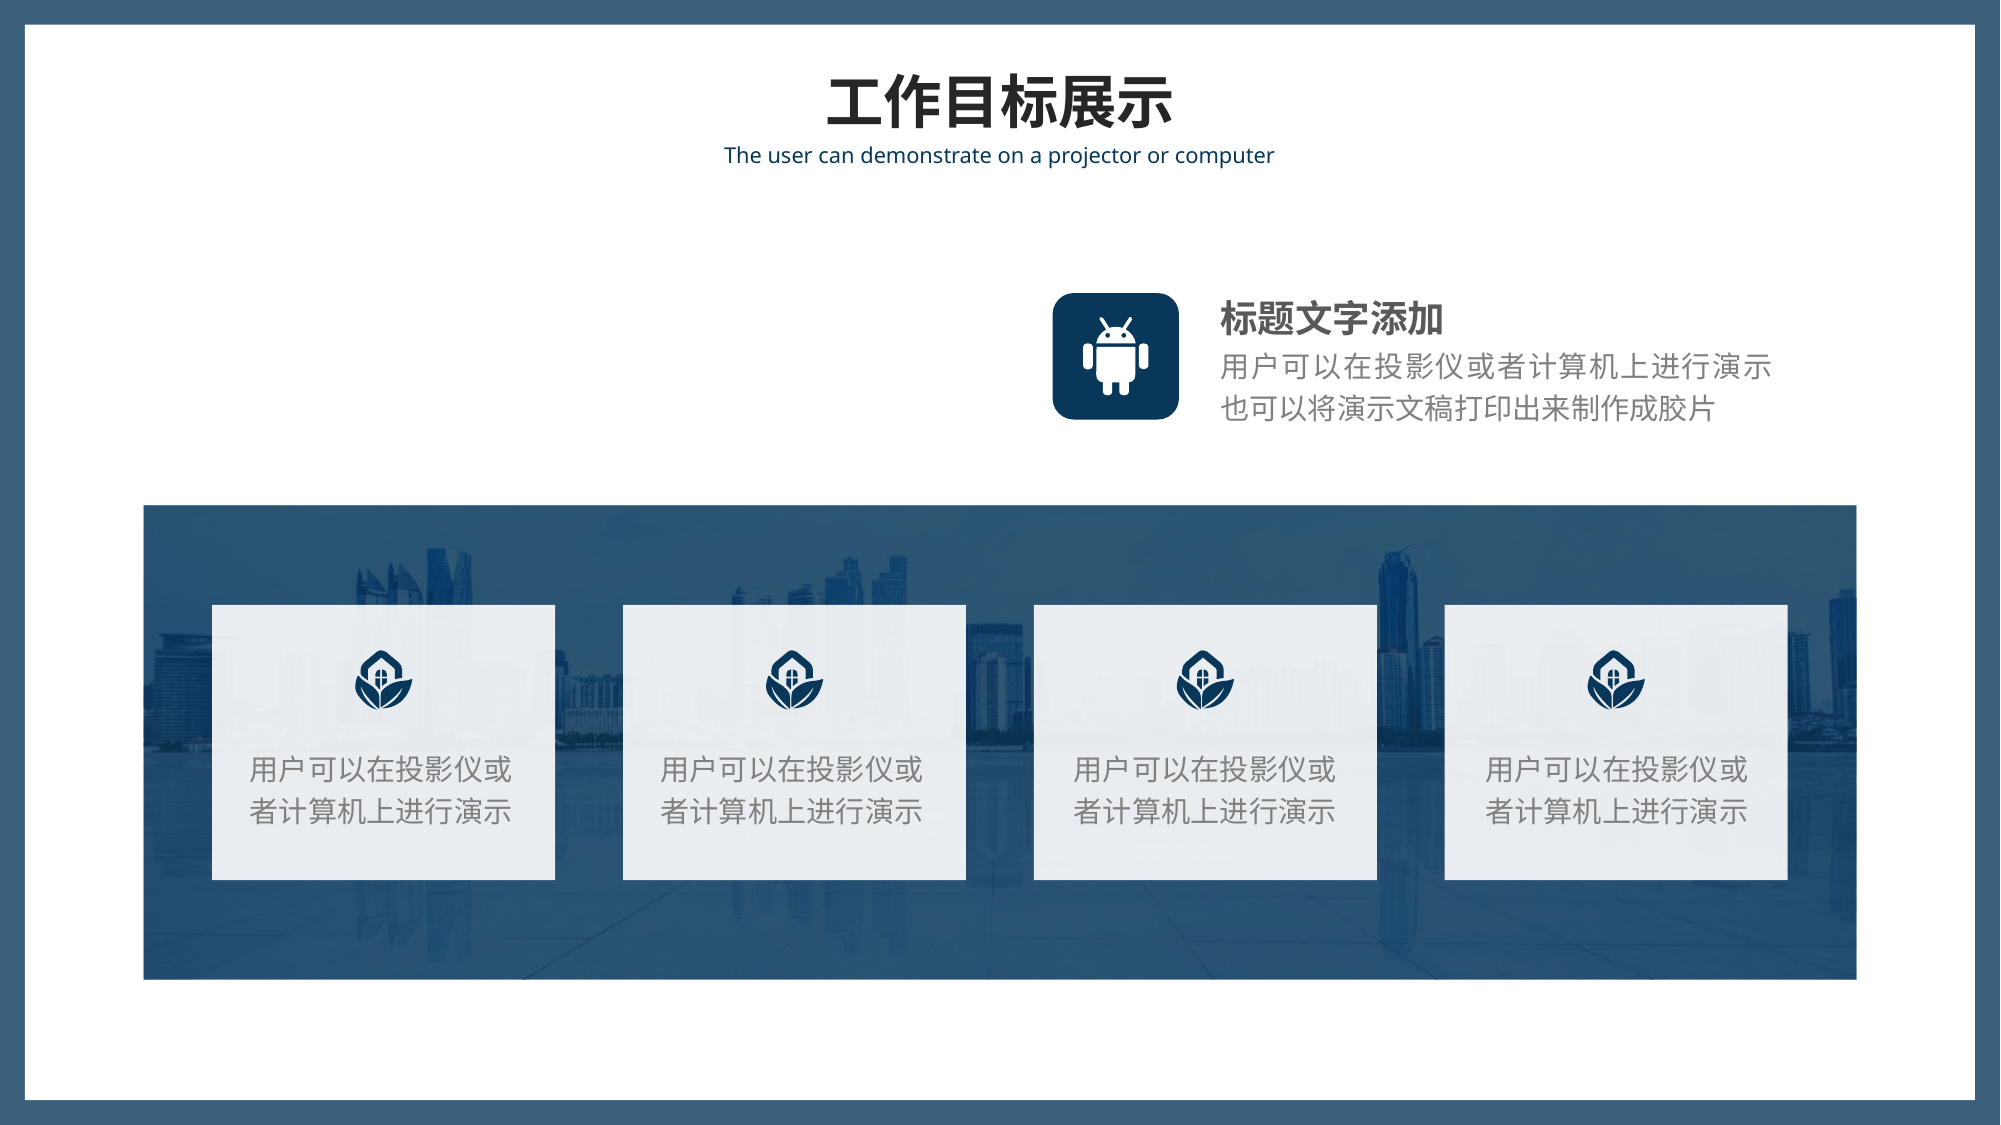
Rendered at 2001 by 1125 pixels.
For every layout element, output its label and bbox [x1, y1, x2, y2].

text_box [690, 58, 1309, 176]
text_box [1205, 278, 1788, 435]
text_box [212, 604, 556, 881]
picture [143, 505, 1857, 980]
text_box [1033, 604, 1377, 881]
text_box [622, 604, 966, 881]
text_box [1444, 604, 1788, 881]
text_box [1052, 293, 1179, 420]
